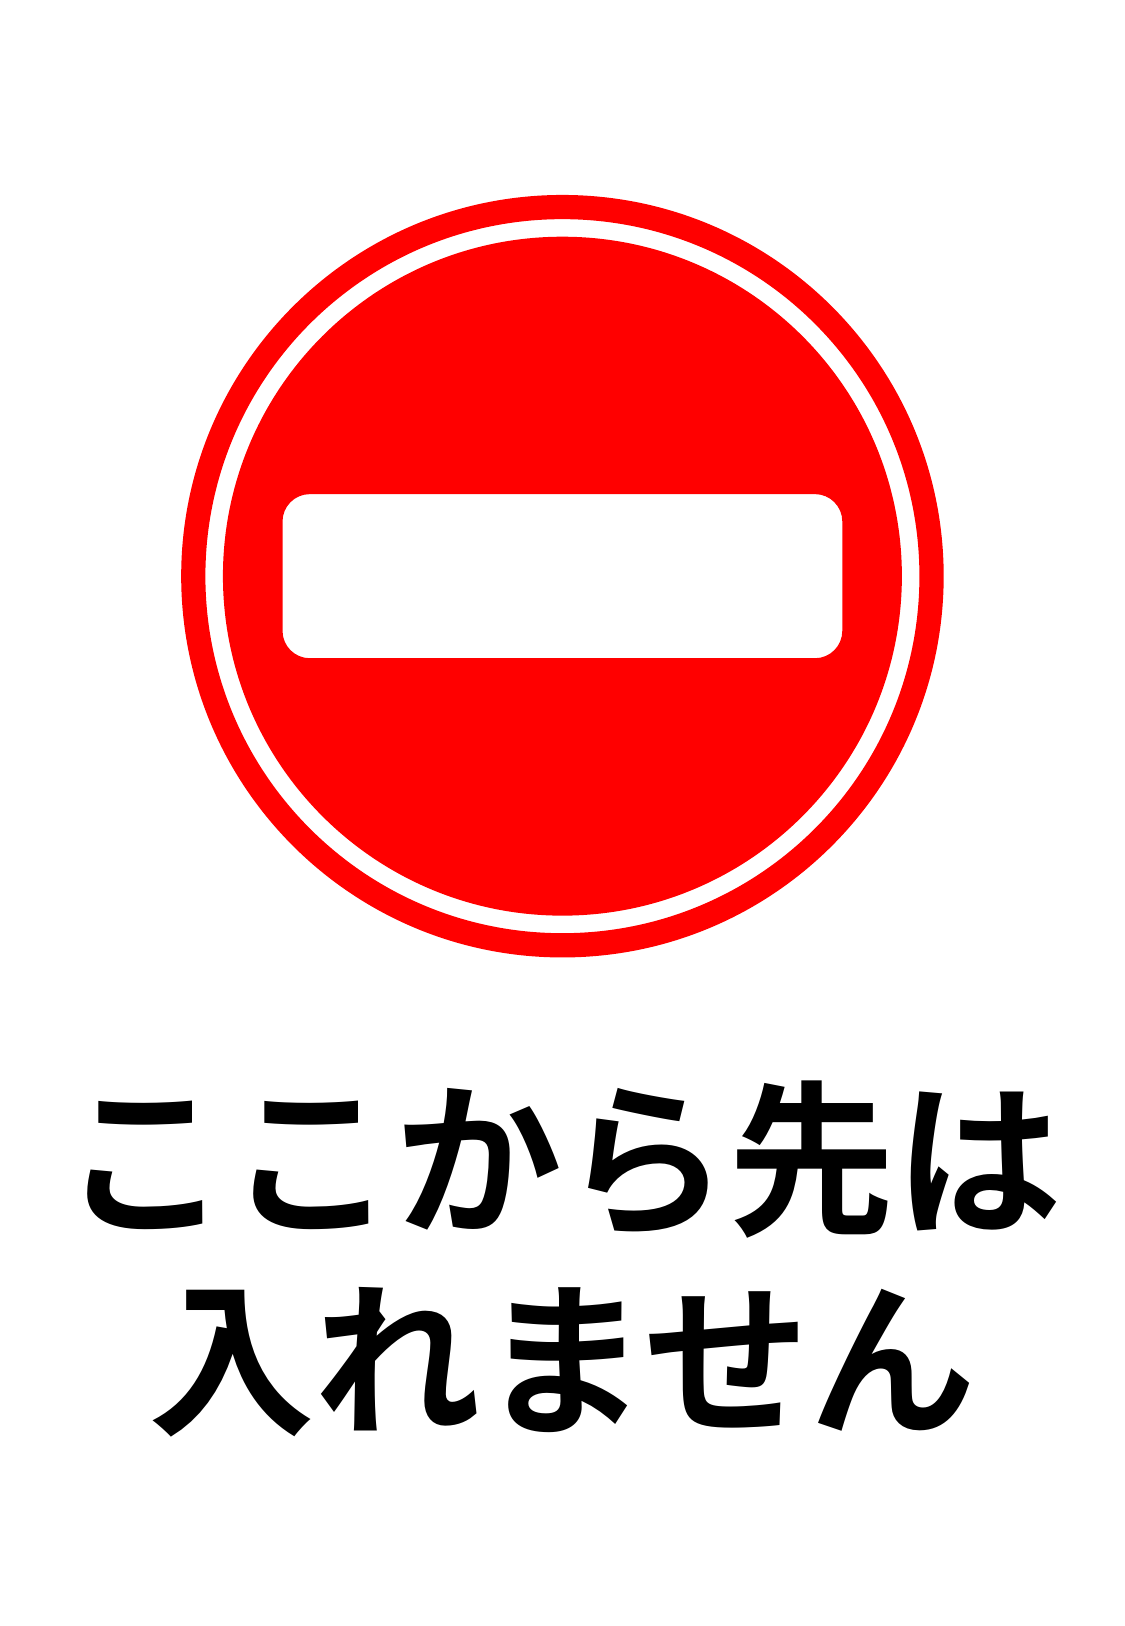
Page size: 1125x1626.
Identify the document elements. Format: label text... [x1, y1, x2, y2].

text_box [179, 192, 946, 960]
text_box ここから先は 入れません [0, 1048, 1125, 1464]
